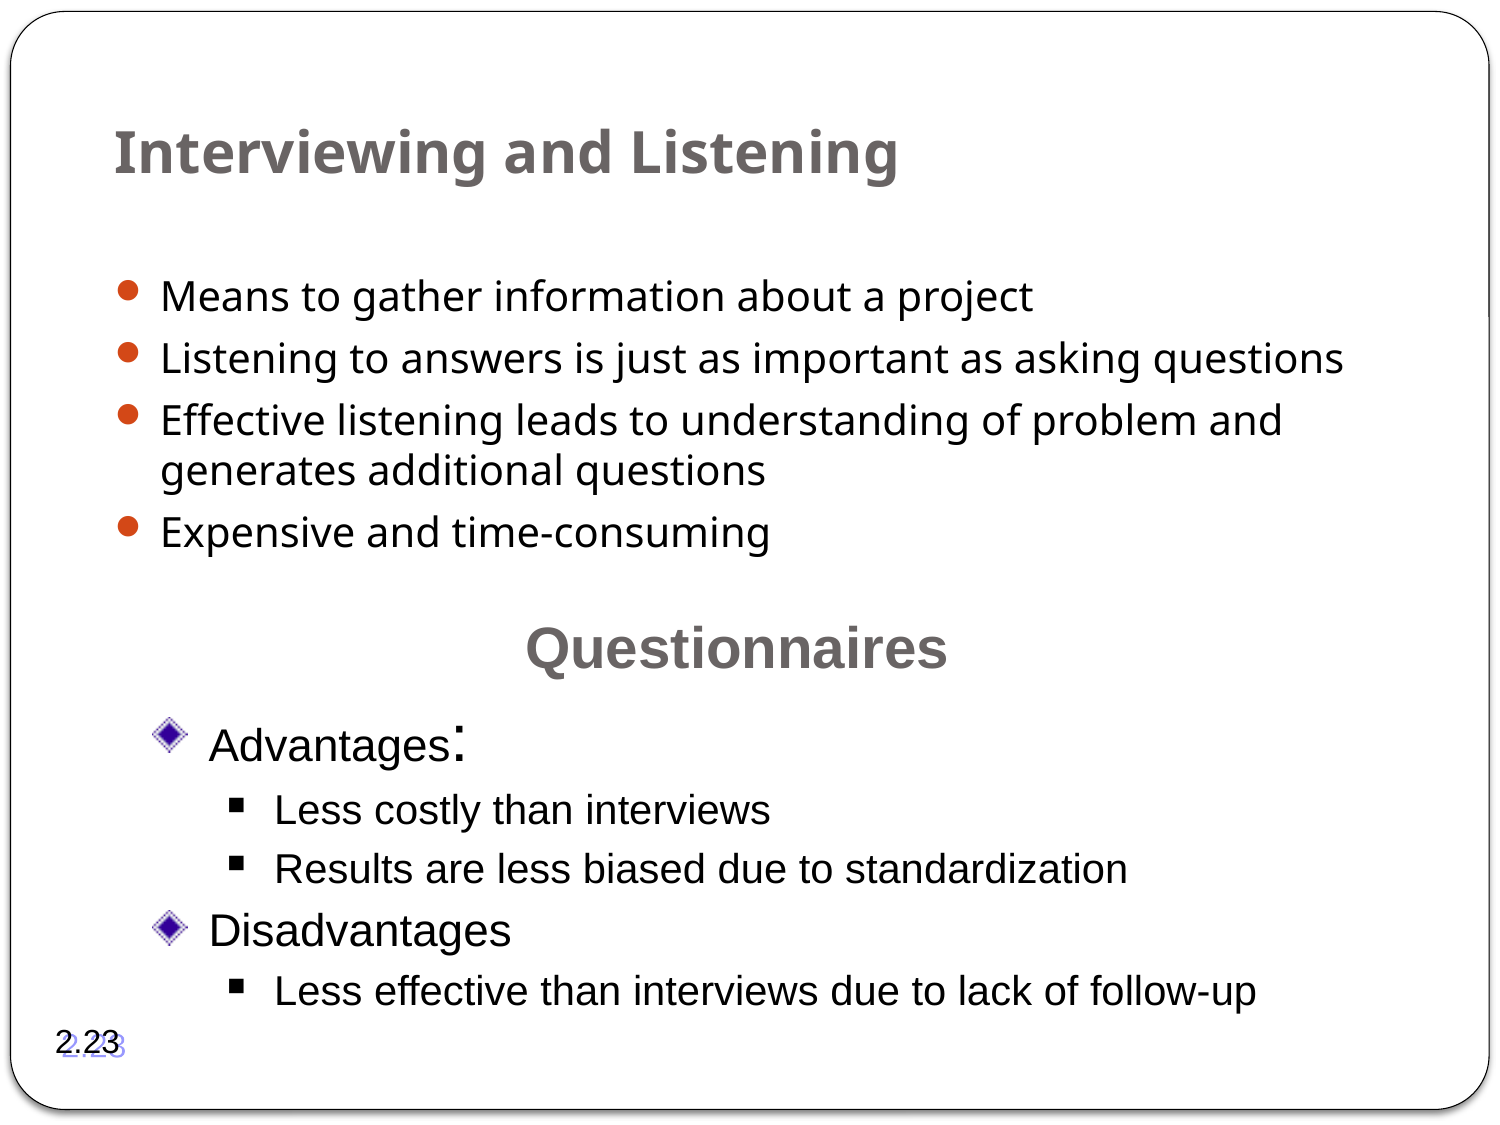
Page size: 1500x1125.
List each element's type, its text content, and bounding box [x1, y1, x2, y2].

picture [152, 910, 188, 946]
picture [152, 717, 188, 753]
list Means to gather information about a project Listening to answers is just as important as asking questions Effective listening leads to understanding of problem and generates additional questions Expensive and time-consuming [99, 262, 1438, 938]
text_box Questionnaires [99, 587, 1375, 688]
text_box 2.23 [37, 1012, 138, 1107]
title Interviewing and Listening [99, 87, 1375, 200]
text_box Advantages: Less costly than interviews Results are less biased due to standardization Disadvantages Less effective than interviews due to lack of follow-up [137, 687, 1413, 1063]
